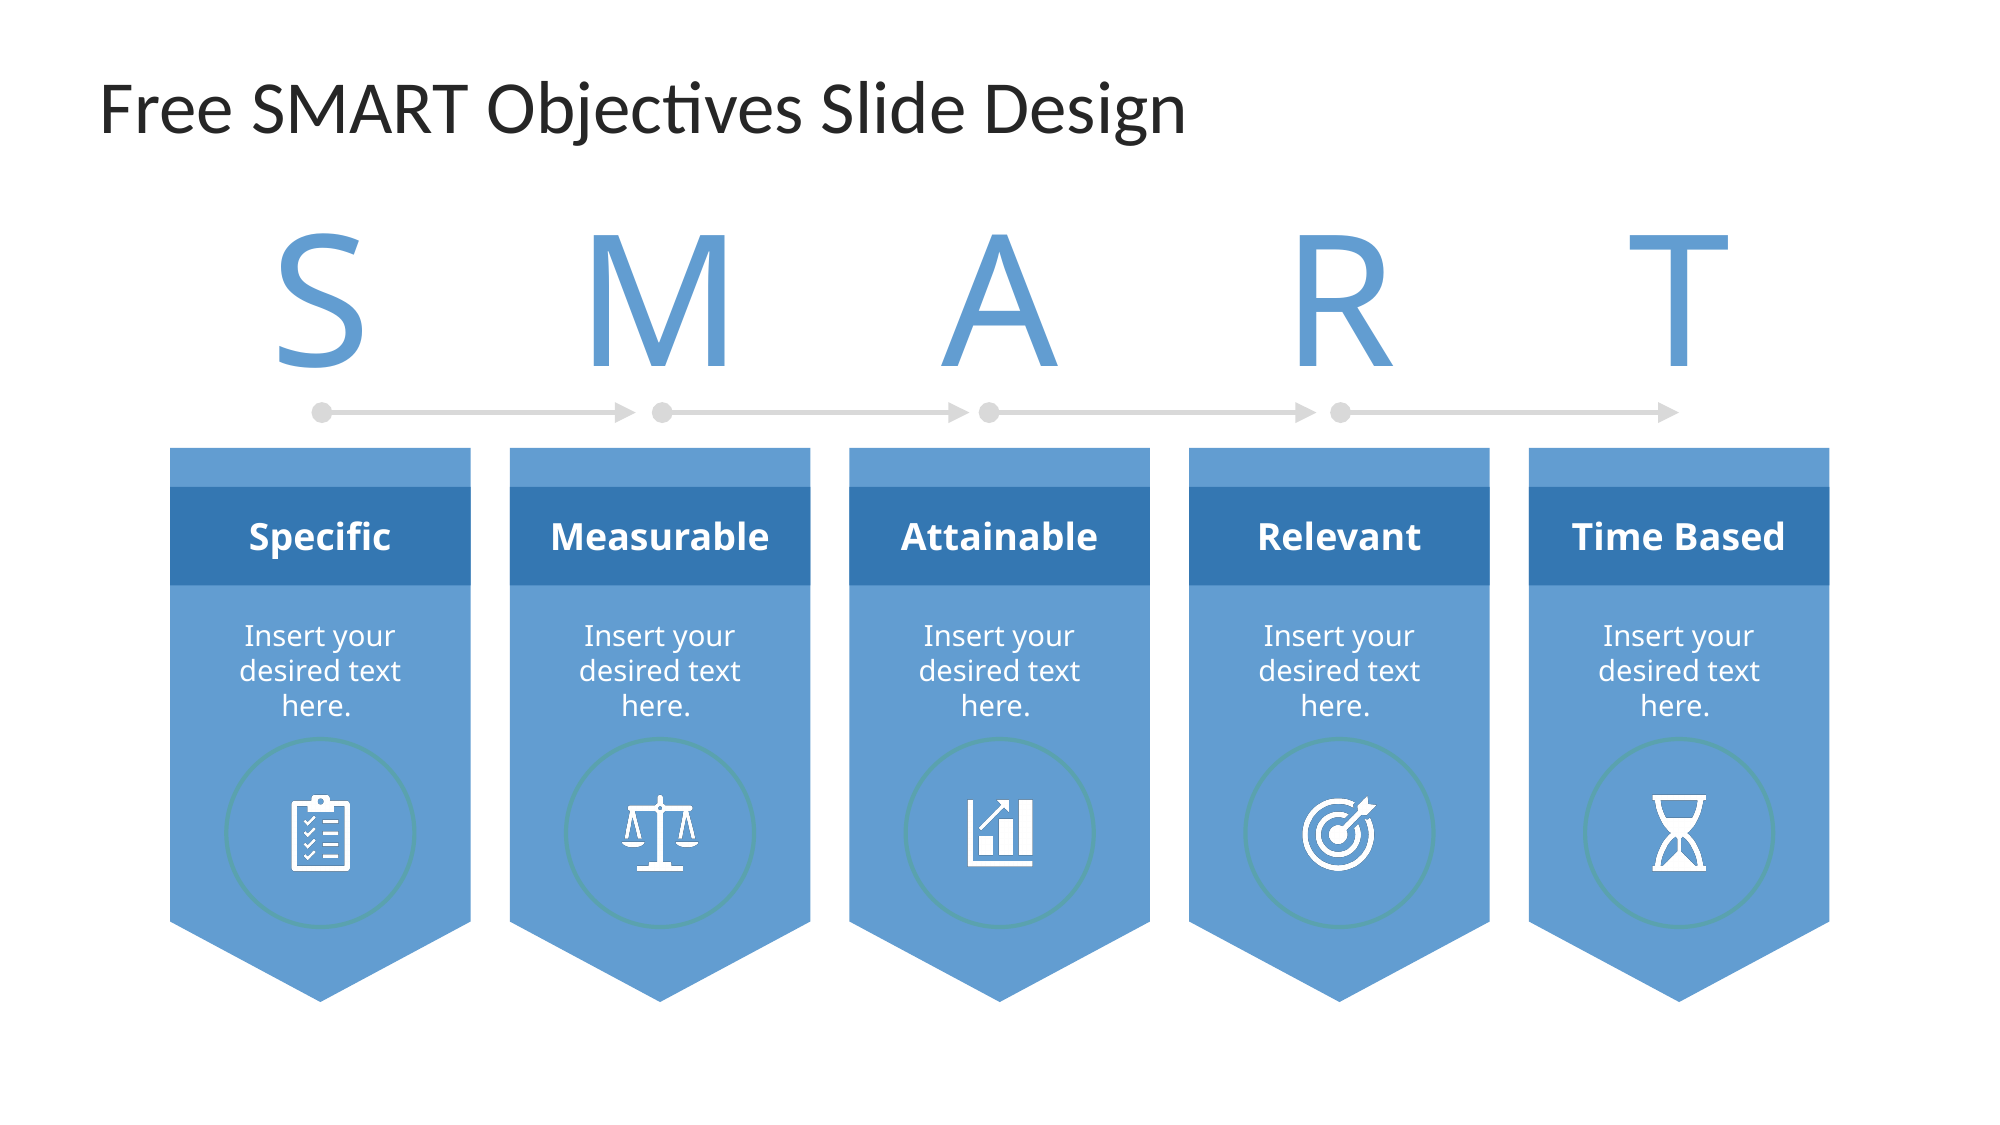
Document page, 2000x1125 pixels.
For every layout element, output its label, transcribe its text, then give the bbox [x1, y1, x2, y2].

text_box [1187, 587, 1492, 1004]
text_box Measurable [532, 505, 788, 566]
text_box [508, 485, 812, 587]
text_box [847, 445, 1153, 1004]
text_box [167, 445, 473, 1004]
picture [274, 787, 366, 879]
text_box Relevant [1211, 505, 1468, 566]
picture [614, 787, 706, 879]
text_box Insert your desired text here. [1560, 617, 1798, 695]
text_box S [170, 211, 471, 375]
text_box [1187, 485, 1492, 587]
text_box [168, 485, 473, 587]
text_box [847, 485, 1152, 587]
text_box Insert your desired text here. [201, 617, 439, 695]
text_box [563, 736, 757, 930]
text_box Insert your desired text here. [880, 617, 1119, 695]
text_box [224, 736, 417, 930]
text_box M [510, 211, 810, 375]
text_box [1187, 445, 1492, 485]
title Free SMART Objectives Slide Design [99, 45, 1900, 162]
text_box T [1529, 211, 1829, 375]
text_box R [1189, 211, 1490, 375]
text_box Insert your desired text here. [1220, 617, 1459, 695]
text_box [1243, 736, 1436, 930]
text_box [1527, 485, 1832, 587]
text_box [1526, 445, 1832, 1004]
text_box Time Based [1551, 505, 1807, 566]
picture [1633, 787, 1725, 879]
text_box Attainable [871, 505, 1128, 566]
picture [1293, 787, 1385, 879]
text_box [1583, 736, 1776, 930]
text_box A [849, 211, 1150, 375]
text_box Specific [192, 505, 449, 566]
text_box [507, 445, 813, 1004]
picture [954, 787, 1046, 879]
text_box Insert your desired text here. [541, 617, 779, 695]
text_box [903, 736, 1096, 930]
